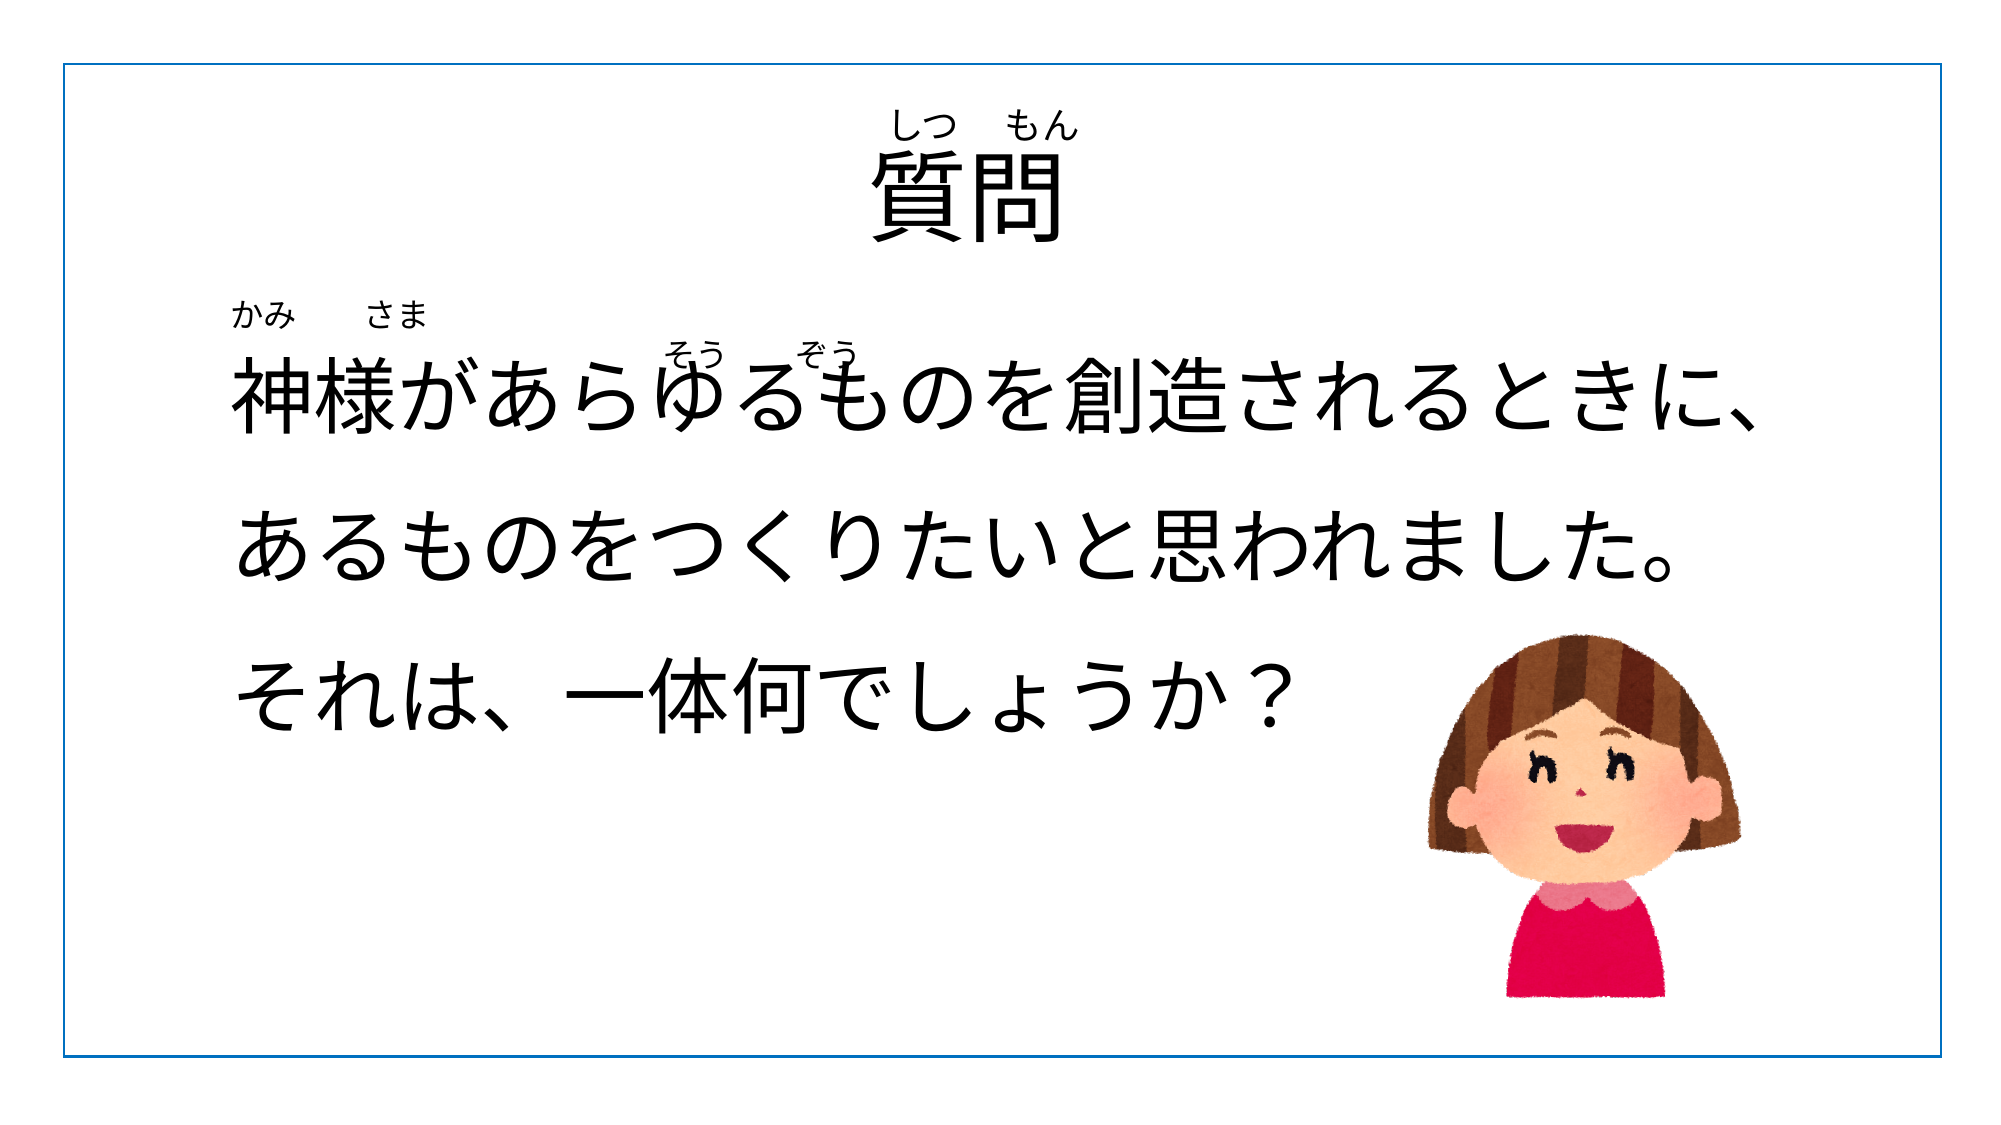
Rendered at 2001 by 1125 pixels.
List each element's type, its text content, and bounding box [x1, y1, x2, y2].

text_box 質問 [853, 127, 1147, 262]
text_box かみ さま そう ぞう [216, 287, 1242, 382]
text_box 神様があらゆるものを創造されるときに、あるものをつくりたいと思われました。それは、一体何でしょうか？ [216, 287, 1784, 752]
text_box [63, 63, 1942, 1058]
picture [1396, 623, 1762, 1013]
text_box しつ もん [871, 94, 1275, 155]
